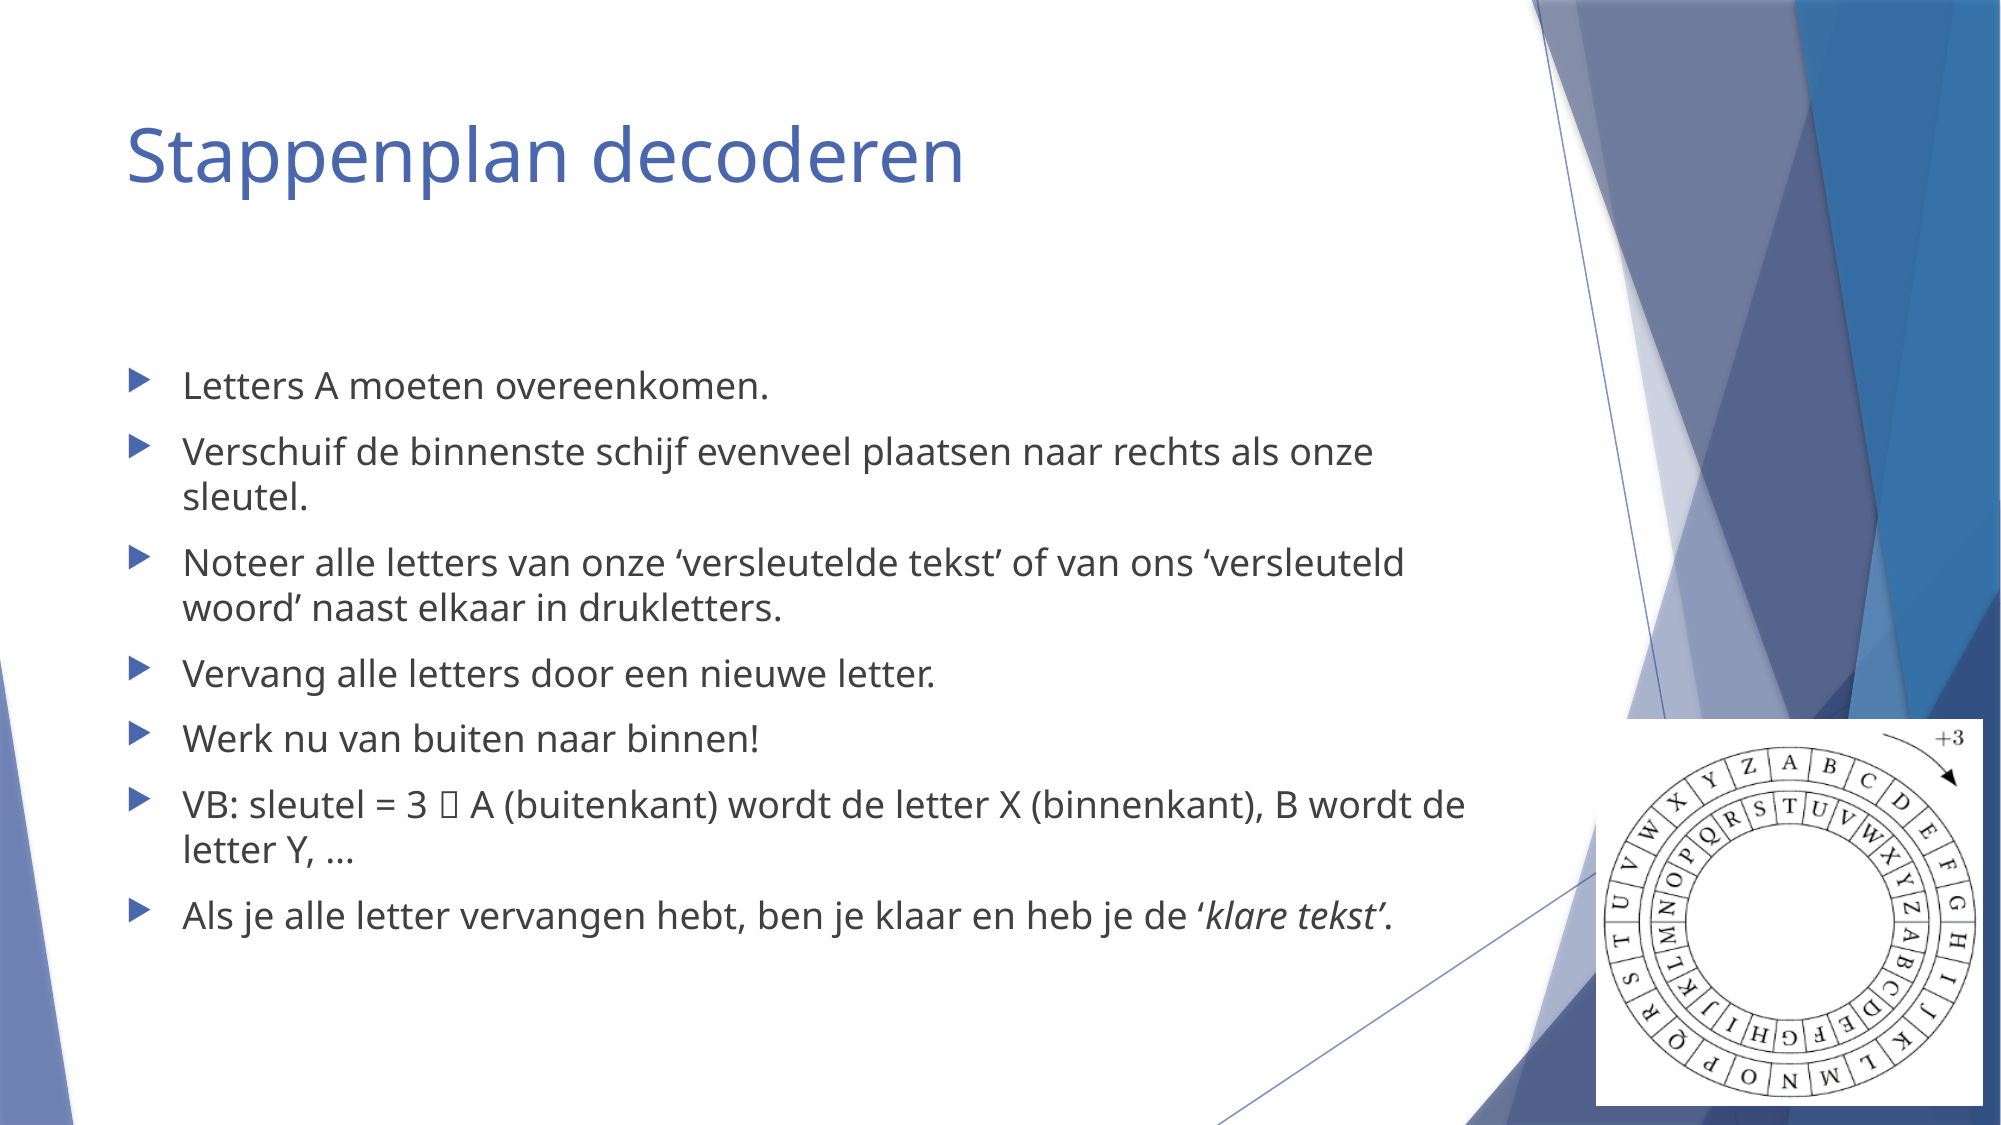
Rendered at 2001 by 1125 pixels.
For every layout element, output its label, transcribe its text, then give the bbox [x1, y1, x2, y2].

title Stappenplan decoderen [111, 99, 1522, 317]
picture [1595, 718, 1983, 1107]
list Letters A moeten overeenkomen. Verschuif de binnenste schijf evenveel plaatsen naar rechts als onze sleutel. Noteer alle letters van onze ‘versleutelde tekst’ of van ons ‘versleuteld woord’ naast elkaar in drukletters. Vervang alle letters door een nieuwe letter. Werk nu van buiten naar binnen! VB: sleutel = 3  A (buitenkant) wordt de letter X (binnenkant), B wordt de letter Y, … Als je alle letter vervangen hebt, ben je klaar en heb je de ‘klare tekst’. [111, 354, 1522, 992]
